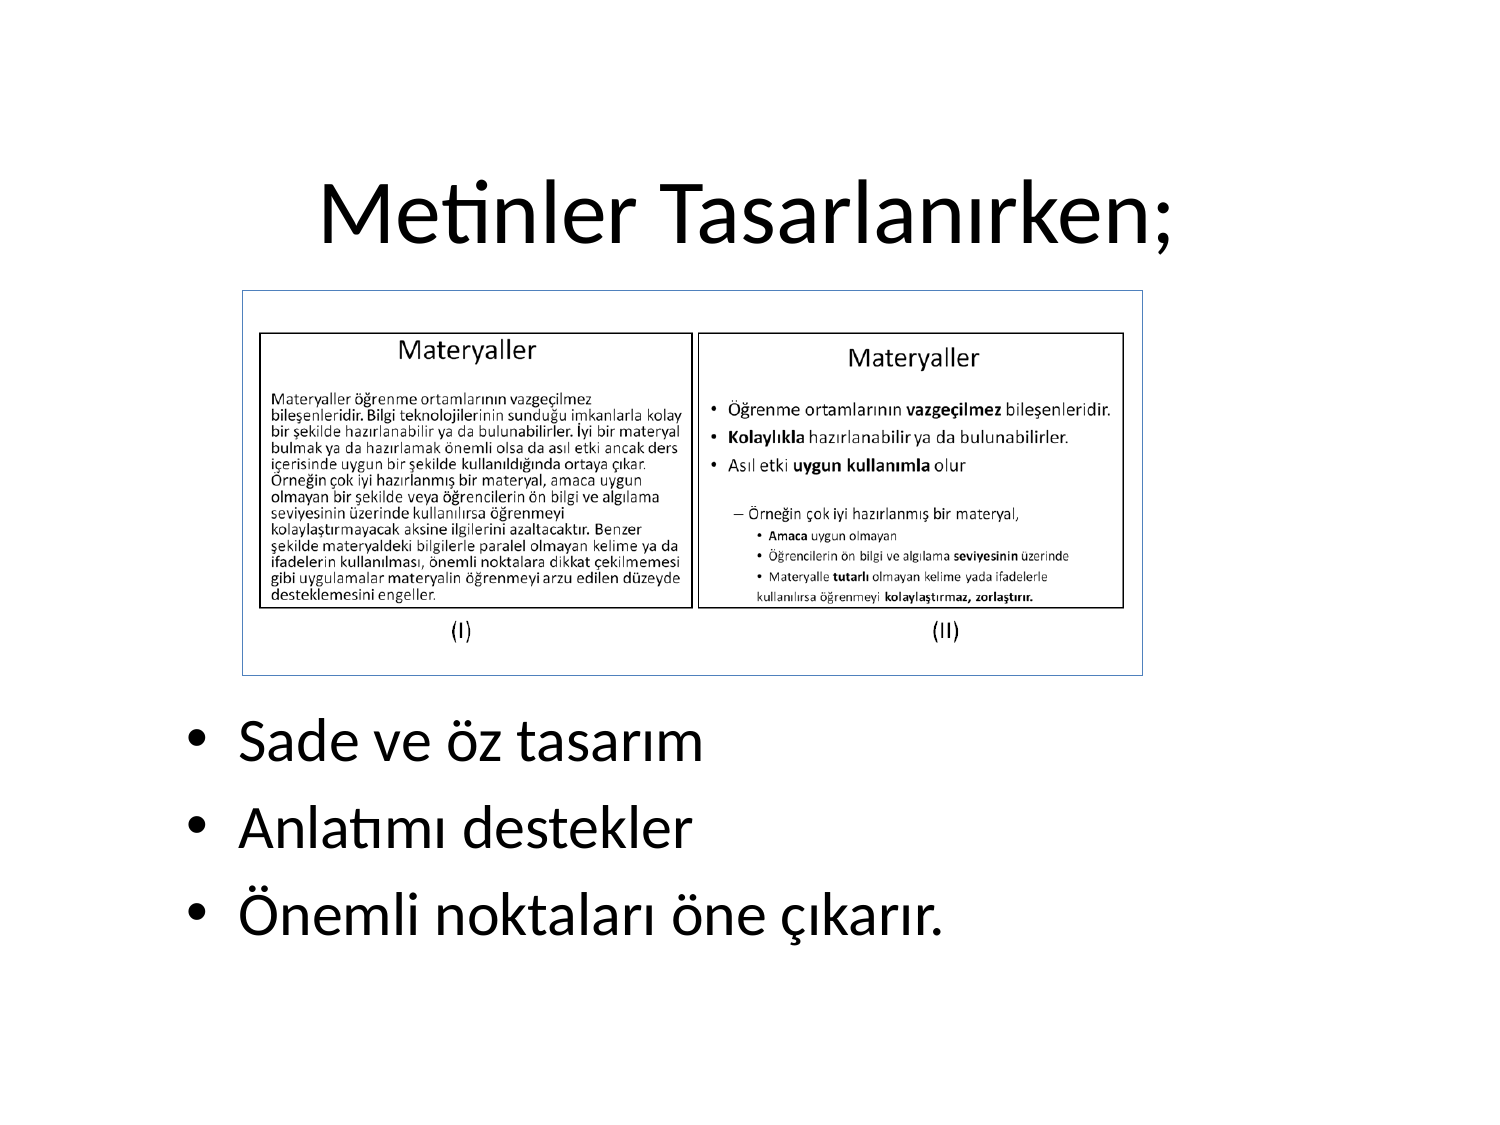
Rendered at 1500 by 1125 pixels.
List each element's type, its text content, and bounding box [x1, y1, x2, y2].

picture [241, 290, 1143, 676]
title Metinler Tasarlanırken; [171, 113, 1324, 302]
list Sade ve öz tasarım Anlatımı destekler Önemli noktaları öne çıkarır. [171, 692, 1283, 957]
